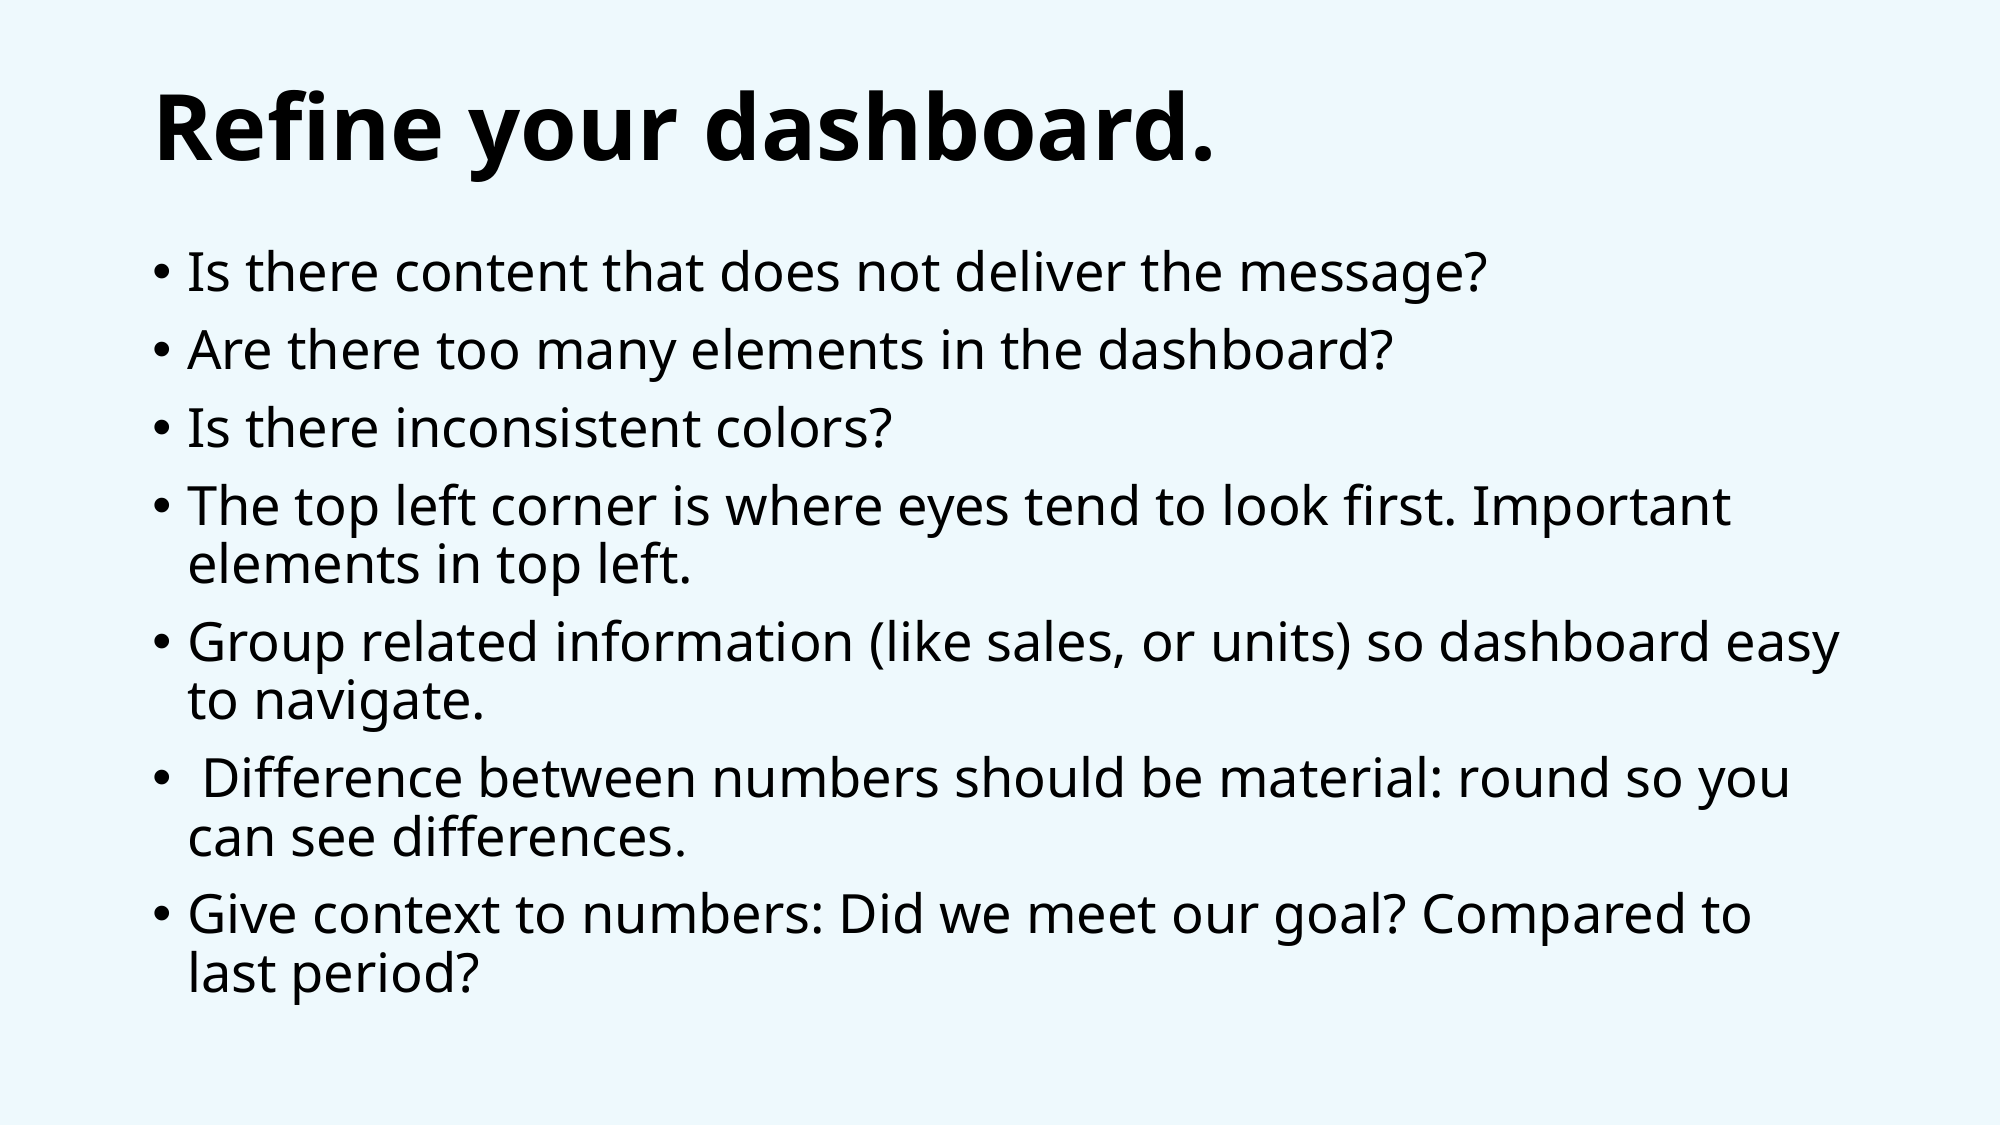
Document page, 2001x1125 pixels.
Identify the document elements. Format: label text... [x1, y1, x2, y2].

list Is there content that does not deliver the message? Are there too many elements in the dashboard? Is there inconsistent colors? The top left corner is where eyes tend to look first. Important elements in top left. Group related information (like sales, or units) so dashboard easy to navigate. Difference between numbers should be material: round so you can see differences. Give context to numbers: Did we meet our goal? Compared to last period? [137, 237, 1863, 1014]
title Refine your dashboard. [137, 59, 1863, 203]
